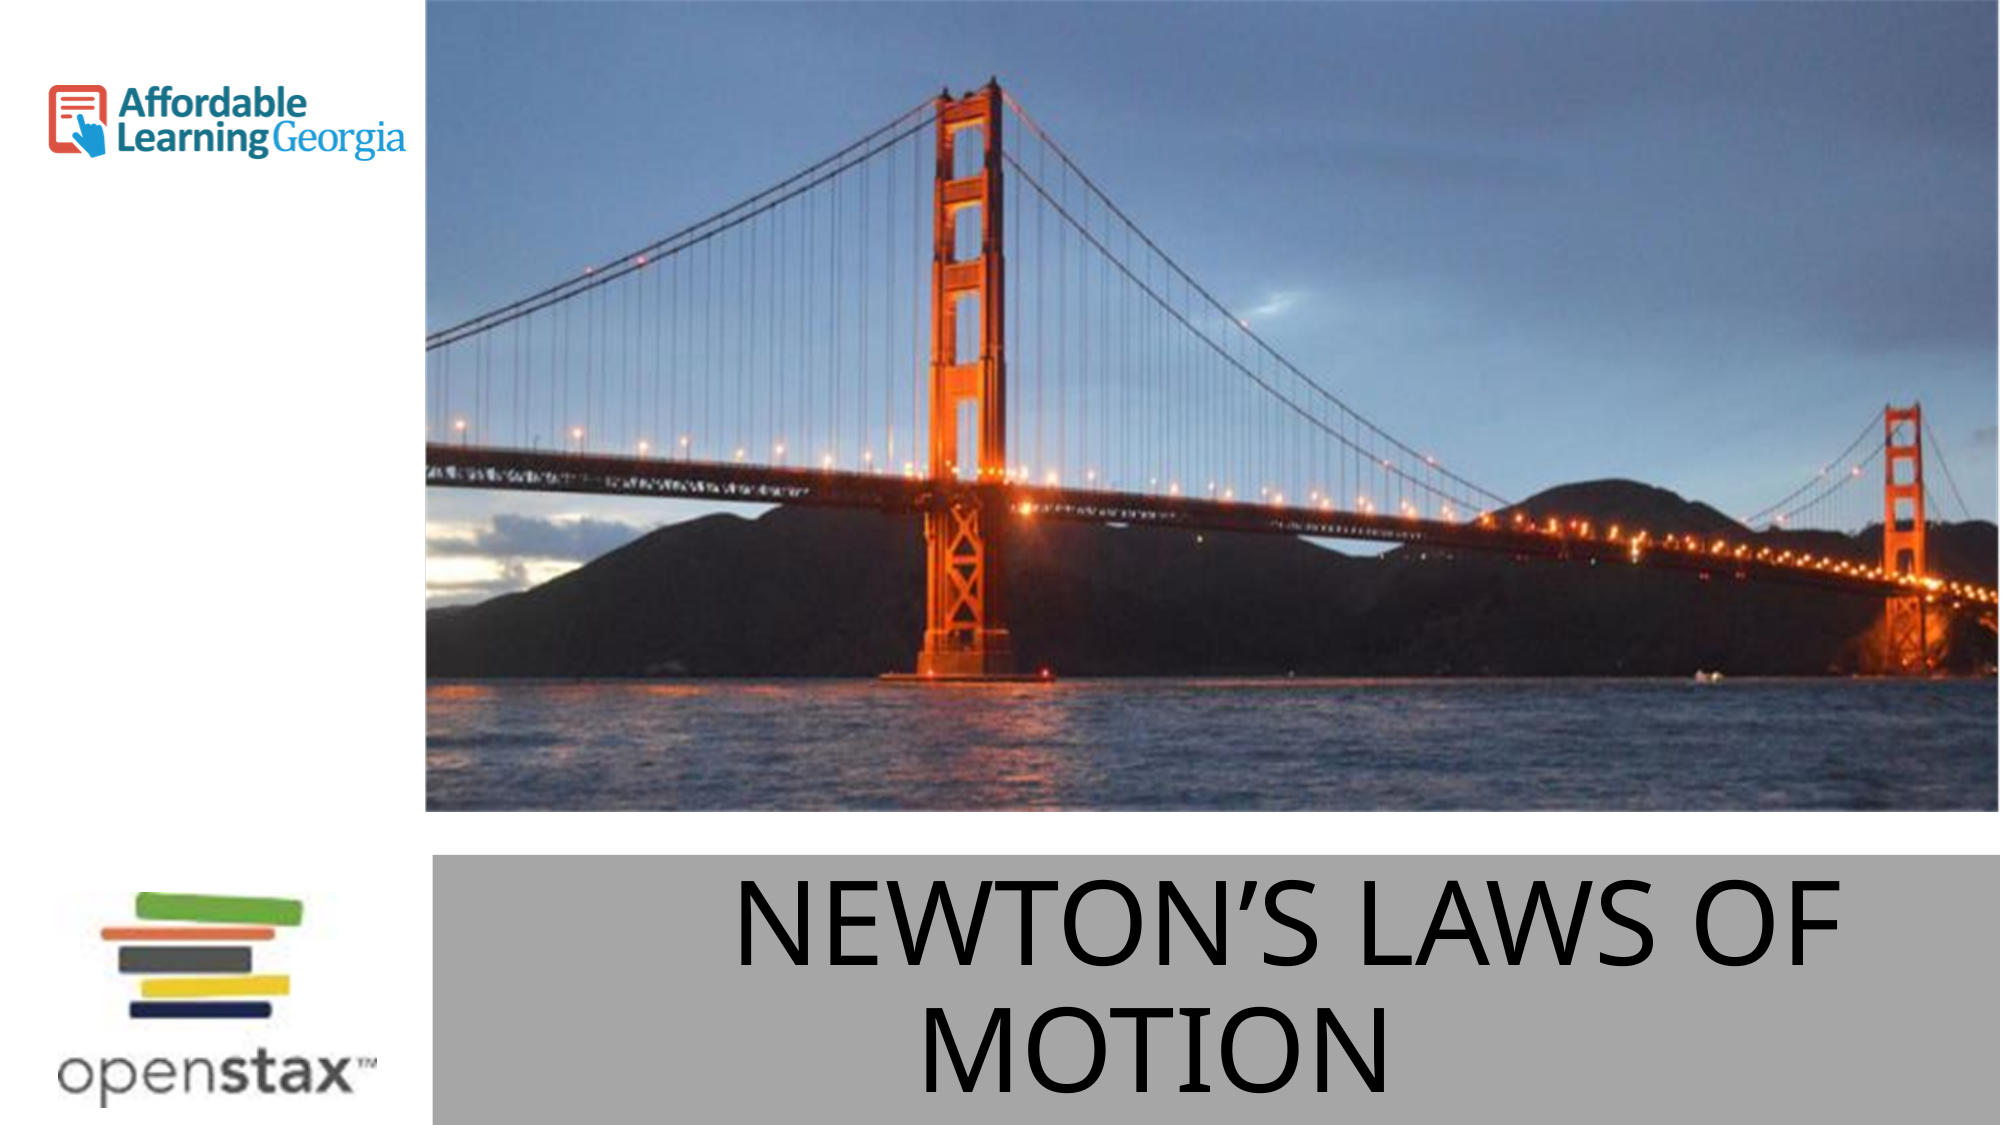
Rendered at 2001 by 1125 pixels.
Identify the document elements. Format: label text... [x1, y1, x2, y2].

picture [47, 0, 2000, 812]
picture [58, 892, 377, 1108]
title NEWTON’S LAWS OF MOTION [432, 854, 2000, 1125]
